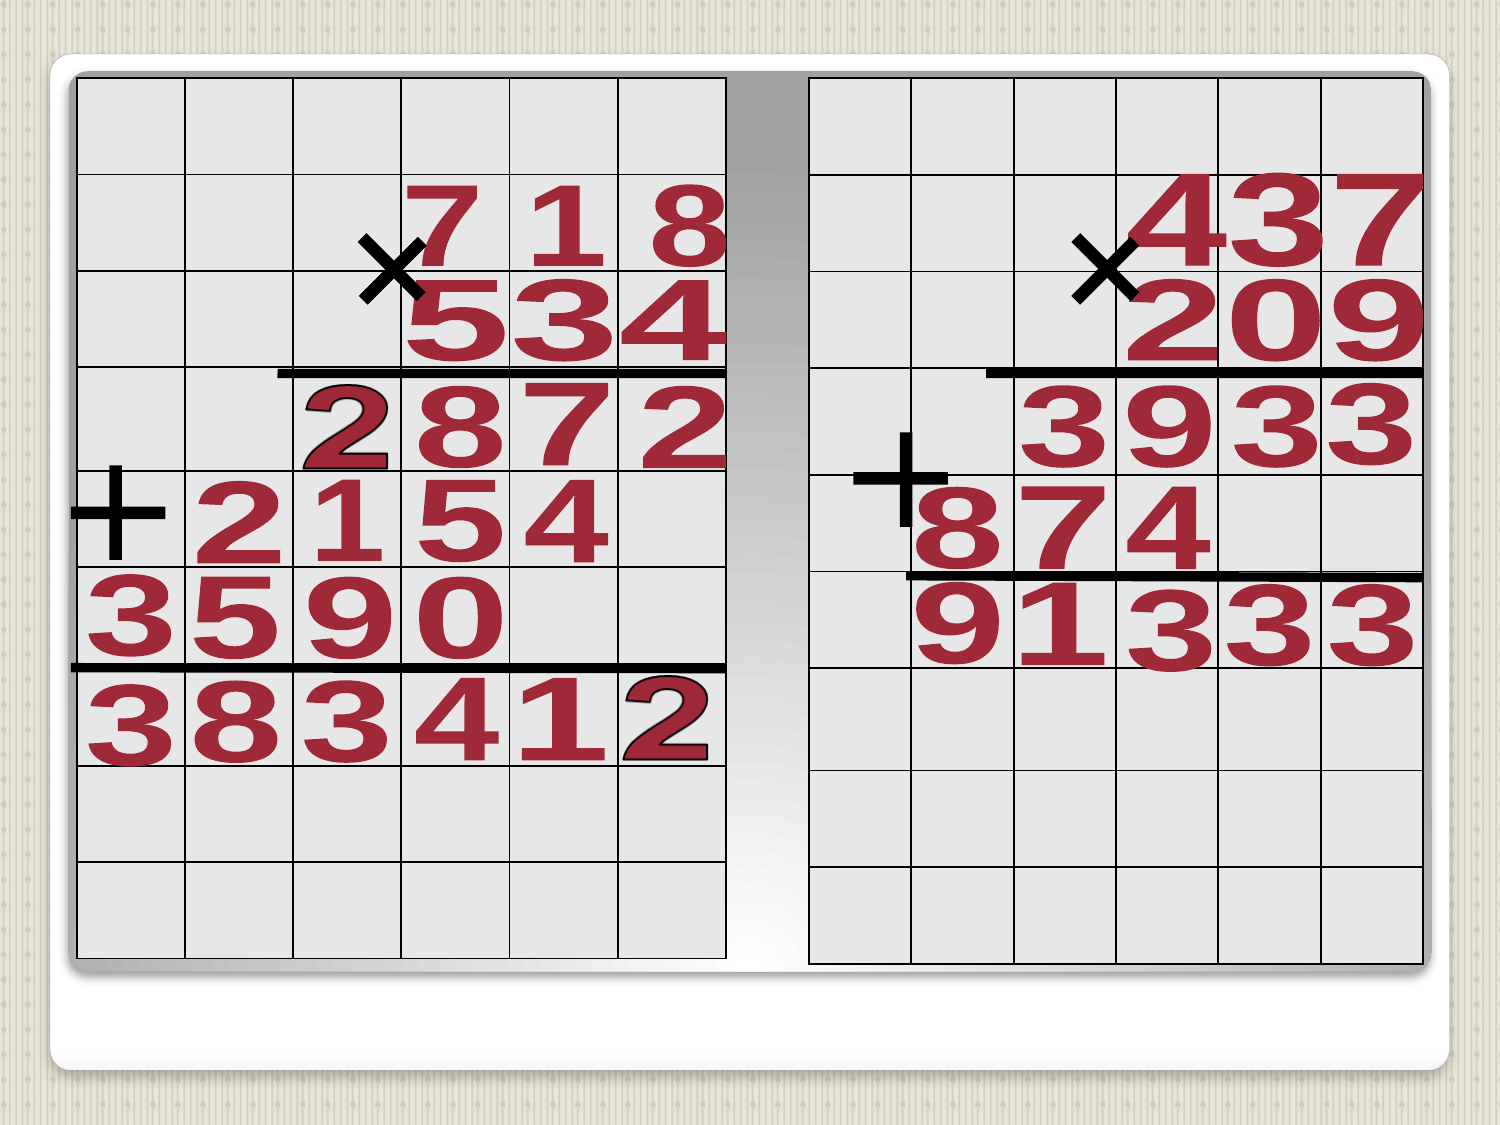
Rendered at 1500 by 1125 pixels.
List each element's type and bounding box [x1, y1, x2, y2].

table_cell [78, 568, 184, 663]
table_cell [1117, 577, 1217, 667]
table_cell [619, 568, 725, 663]
table_cell [402, 568, 509, 663]
table_cell [1015, 577, 1115, 667]
table_cell [294, 472, 400, 566]
table_cell [78, 668, 184, 765]
table_cell [1015, 374, 1115, 474]
table_cell [510, 767, 617, 861]
table_cell [810, 868, 910, 963]
table_cell [1117, 771, 1217, 866]
table_cell [1322, 374, 1422, 474]
table_cell [912, 771, 1013, 866]
table_header [186, 79, 292, 174]
table_cell [810, 771, 910, 866]
table_cell [78, 863, 184, 958]
table_header [1015, 79, 1115, 174]
table_header [1322, 79, 1422, 174]
table_header [912, 79, 1013, 174]
table_cell [510, 272, 617, 366]
table_cell [810, 176, 910, 271]
table_cell [1322, 578, 1422, 667]
table_cell [912, 272, 1013, 367]
table_cell [912, 669, 1013, 770]
table_cell [510, 368, 617, 373]
table_cell [402, 863, 509, 958]
table_cell [78, 368, 184, 470]
table_cell [294, 863, 400, 958]
table_cell [186, 368, 292, 470]
table_cell [912, 476, 1013, 571]
table_cell [294, 368, 400, 373]
table_cell [186, 668, 292, 765]
table_cell [402, 472, 509, 566]
table_cell [510, 863, 617, 958]
table_cell [619, 175, 725, 270]
table_cell [186, 568, 292, 663]
table_cell [78, 272, 184, 366]
table_cell [186, 863, 292, 958]
table_cell [810, 369, 910, 474]
table_cell [619, 374, 725, 470]
table_cell [294, 175, 400, 270]
table_cell [1015, 669, 1115, 770]
table_cell [1219, 369, 1320, 373]
table_cell [1322, 272, 1422, 367]
table_cell [1219, 176, 1320, 271]
table_cell [510, 472, 617, 566]
table_cell [1015, 476, 1115, 571]
table_cell [1322, 176, 1422, 271]
table_cell [810, 572, 910, 667]
table_header [402, 79, 509, 174]
table_cell [1117, 272, 1217, 367]
table_cell [1322, 476, 1422, 571]
table_cell [186, 767, 292, 861]
table_cell [810, 476, 910, 571]
table_cell [1015, 771, 1115, 866]
table_cell [402, 767, 509, 861]
table_cell [1322, 369, 1422, 373]
table_cell [1117, 476, 1217, 571]
table_cell [1117, 369, 1217, 373]
table_header [810, 79, 910, 174]
table_cell [619, 863, 725, 958]
table_cell [294, 374, 400, 470]
picture [622, 674, 710, 761]
table_cell [1117, 572, 1217, 576]
table_cell [1219, 476, 1320, 571]
table_cell [78, 767, 184, 861]
table_header [294, 79, 400, 174]
table_cell [510, 374, 617, 470]
table_cell [78, 175, 184, 270]
table_cell [1322, 572, 1422, 577]
table_cell [1117, 868, 1217, 963]
table_cell [619, 767, 725, 861]
table_cell [186, 175, 292, 270]
table_cell [510, 568, 617, 663]
table_cell [1117, 374, 1217, 474]
table_cell [294, 767, 400, 861]
table_cell [619, 368, 725, 373]
table_cell [810, 669, 910, 770]
table_cell [619, 669, 725, 765]
table_cell [1322, 868, 1422, 963]
table_cell [294, 568, 400, 663]
table_cell [1015, 176, 1115, 271]
table_cell [912, 369, 1013, 474]
table_cell [1117, 176, 1217, 271]
picture [302, 383, 389, 470]
table_cell [912, 572, 1013, 667]
table_header [510, 79, 617, 174]
table_cell [294, 669, 400, 765]
table_cell [402, 374, 509, 470]
table_cell [1219, 272, 1320, 367]
table_header [1117, 79, 1217, 174]
table_cell [402, 669, 509, 765]
table_cell [402, 175, 509, 270]
table_cell [1015, 369, 1115, 373]
table_cell [810, 272, 910, 367]
table_cell [1219, 572, 1320, 667]
table_cell [912, 868, 1013, 963]
table_cell [1219, 771, 1320, 866]
table_cell [402, 368, 509, 373]
table_cell [294, 272, 400, 366]
table_header [1219, 79, 1320, 174]
table_cell [1322, 669, 1422, 770]
table_cell [619, 472, 725, 566]
table_cell [1015, 272, 1115, 367]
table_cell [1219, 374, 1320, 474]
table_cell [1322, 771, 1422, 866]
table_cell [1219, 669, 1320, 770]
table_cell [1117, 669, 1217, 770]
table_cell [1015, 868, 1115, 963]
table_cell [186, 472, 292, 566]
table_cell [510, 175, 617, 270]
table_cell [78, 472, 184, 566]
table_cell [1015, 572, 1115, 576]
table_cell [186, 272, 292, 366]
table_cell [1219, 868, 1320, 963]
table_cell [619, 272, 725, 366]
table_cell [402, 272, 509, 366]
table_cell [912, 176, 1013, 271]
table_header [78, 79, 184, 174]
table_header [619, 79, 725, 174]
table_cell [510, 669, 617, 765]
